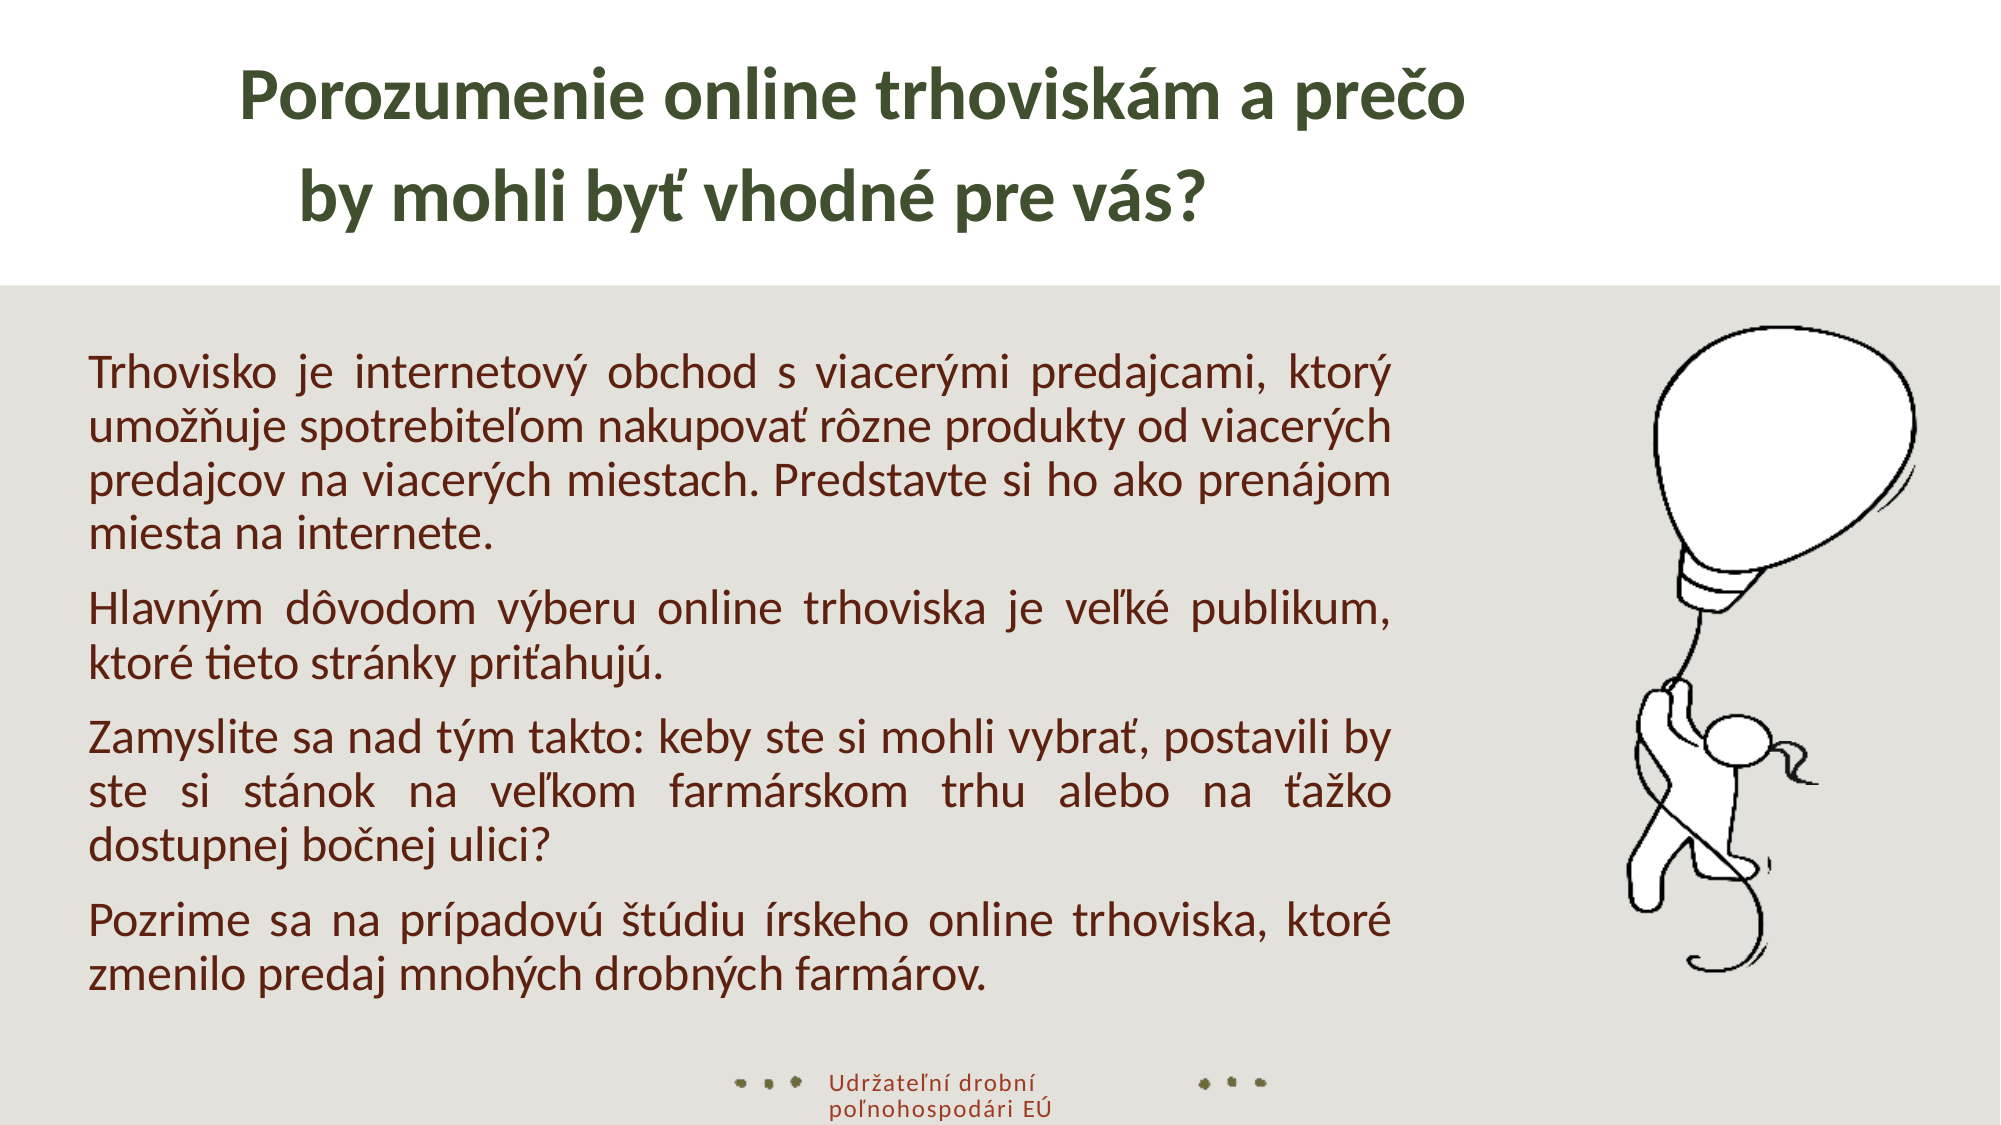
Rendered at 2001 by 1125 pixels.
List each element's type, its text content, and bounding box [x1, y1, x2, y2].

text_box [1572, 301, 1969, 1015]
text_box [0, 285, 2000, 1125]
title Porozumenie online trhoviskám a prečo by mohli byť vhodné pre vás? [237, 31, 1558, 237]
